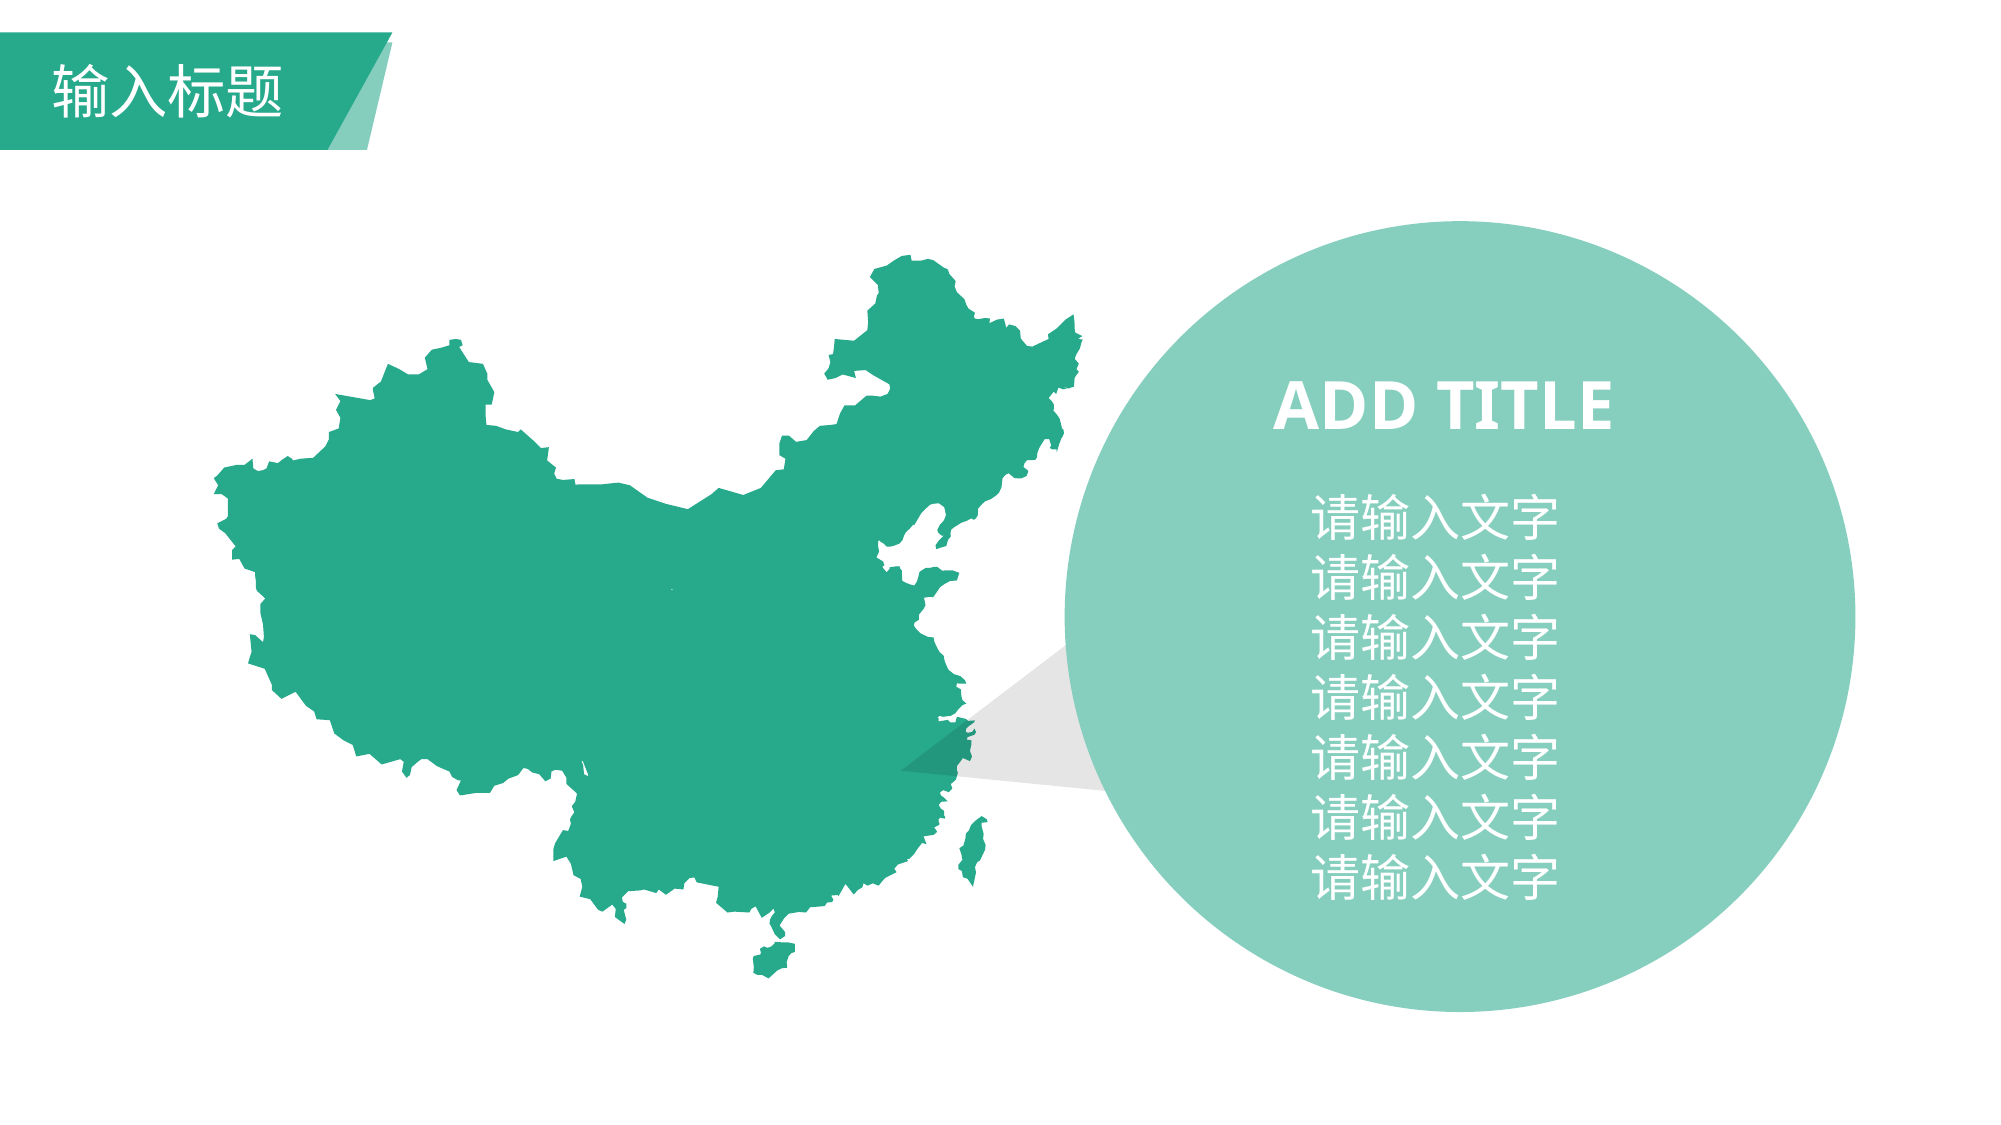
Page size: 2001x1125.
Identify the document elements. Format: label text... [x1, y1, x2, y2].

text_box 输入标题 [0, 48, 338, 133]
text_box [329, 41, 394, 151]
text_box [212, 258, 895, 980]
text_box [895, 221, 1856, 1013]
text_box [1199, 355, 1689, 918]
text_box [0, 31, 395, 151]
